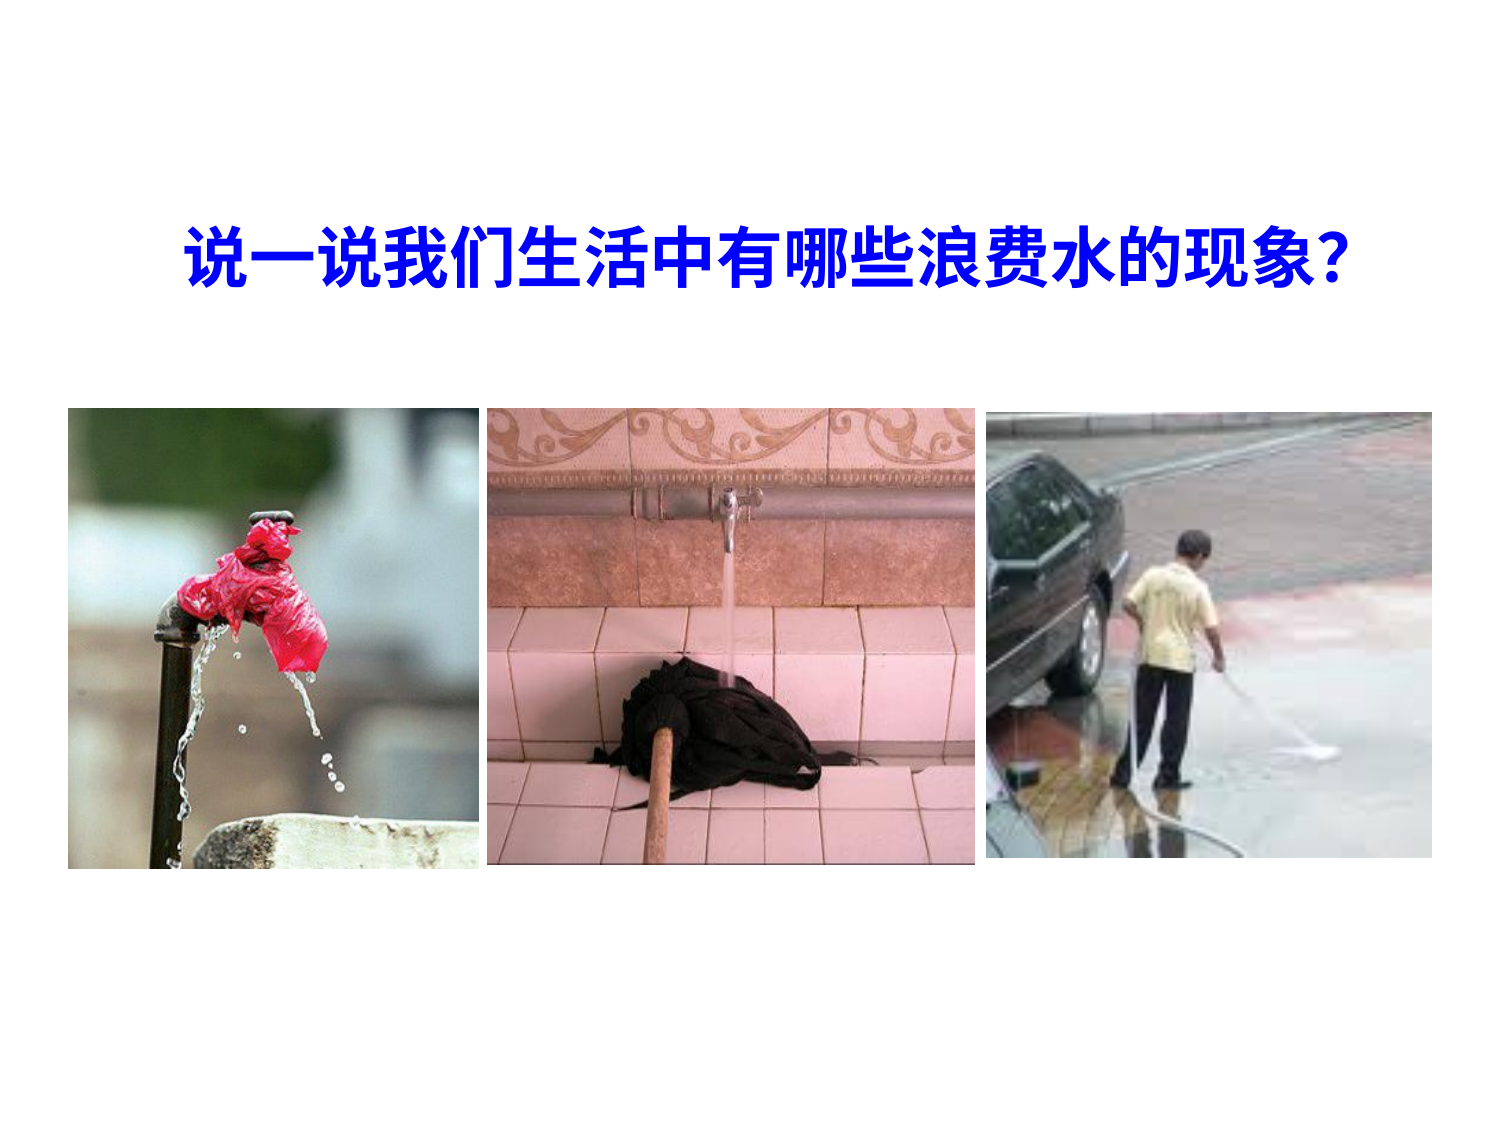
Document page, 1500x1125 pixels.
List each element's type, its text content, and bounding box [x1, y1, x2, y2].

picture [67, 408, 479, 870]
text_box 说一说我们生活中有哪些浪费水的现象？ [64, 160, 1441, 350]
picture [486, 408, 975, 865]
picture [985, 411, 1433, 859]
